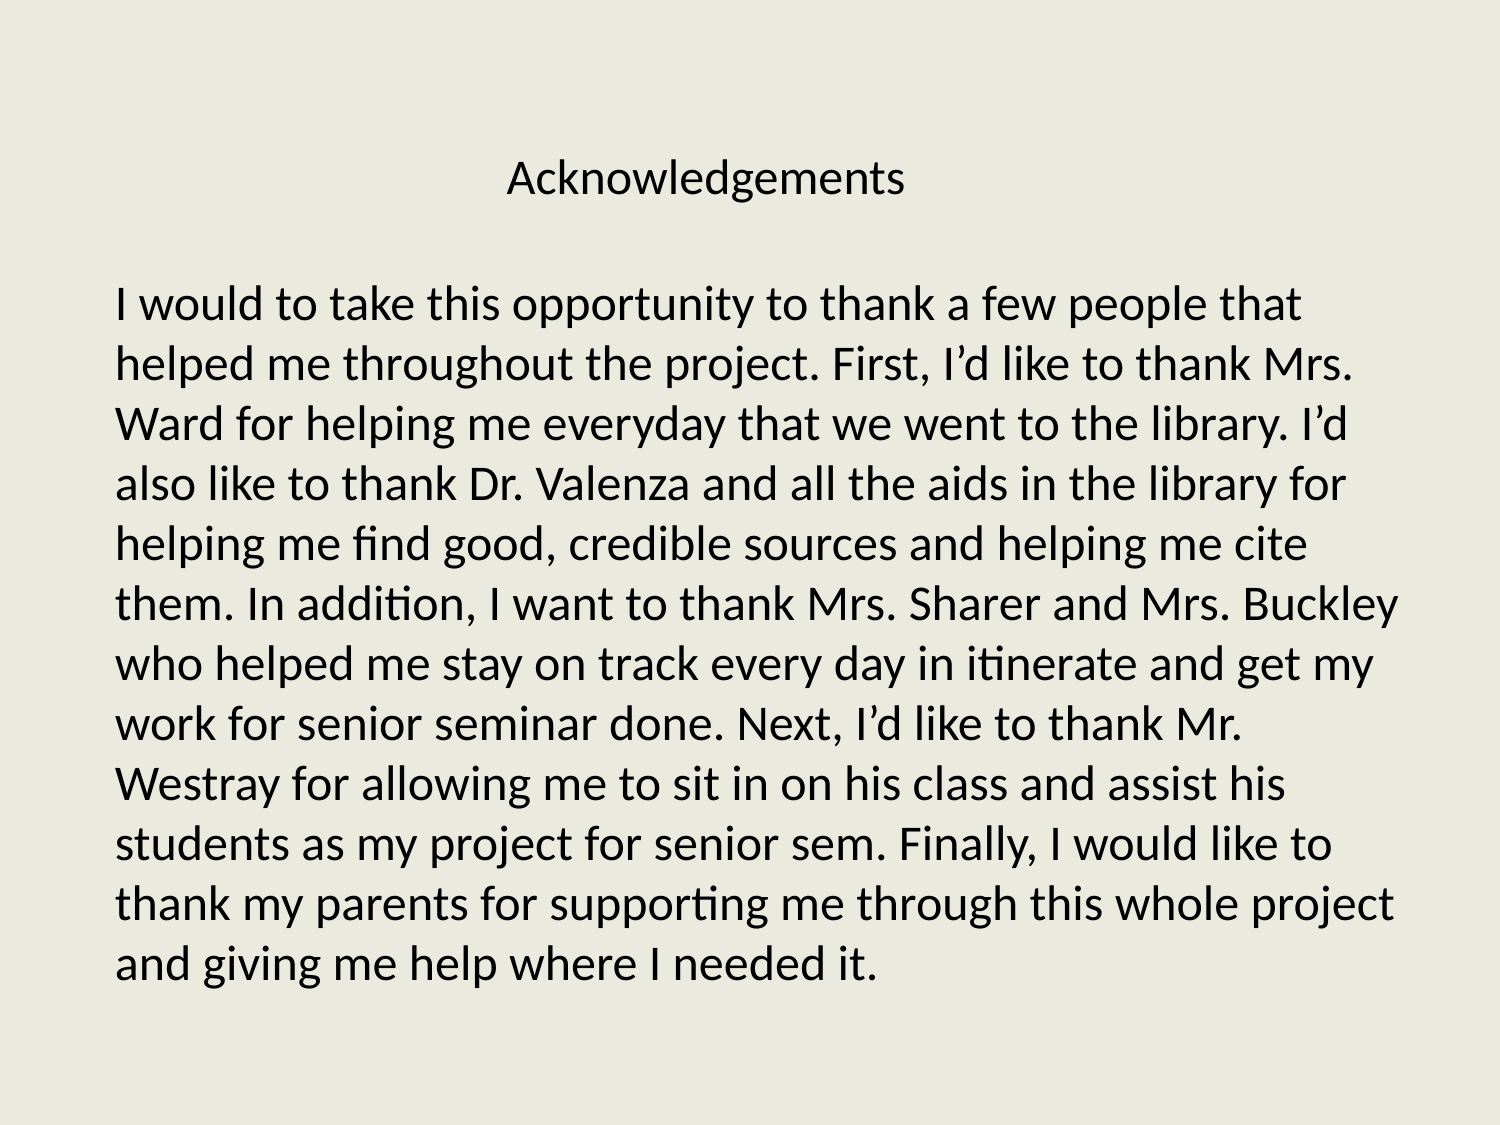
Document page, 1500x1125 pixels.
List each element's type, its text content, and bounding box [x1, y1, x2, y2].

text_box Acknowledgements [187, 137, 1225, 213]
list I would to take this opportunity to thank a few people that helped me throughout the project. First, I’d like to thank Mrs. Ward for helping me everyday that we went to the library. I’d also like to thank Dr. Valenza and all the aids in the library for helping me find good, credible sources and helping me cite them. In addition, I want to thank Mrs. Sharer and Mrs. Buckley who helped me stay on track every day in itinerate and get my work for senior seminar done. Next, I’d like to thank Mr. Westray for allowing me to sit in on his class and assist his students as my project for senior sem. Finally, I would like to thank my parents for supporting me through this whole project and giving me help where I needed it. [99, 262, 1425, 1050]
